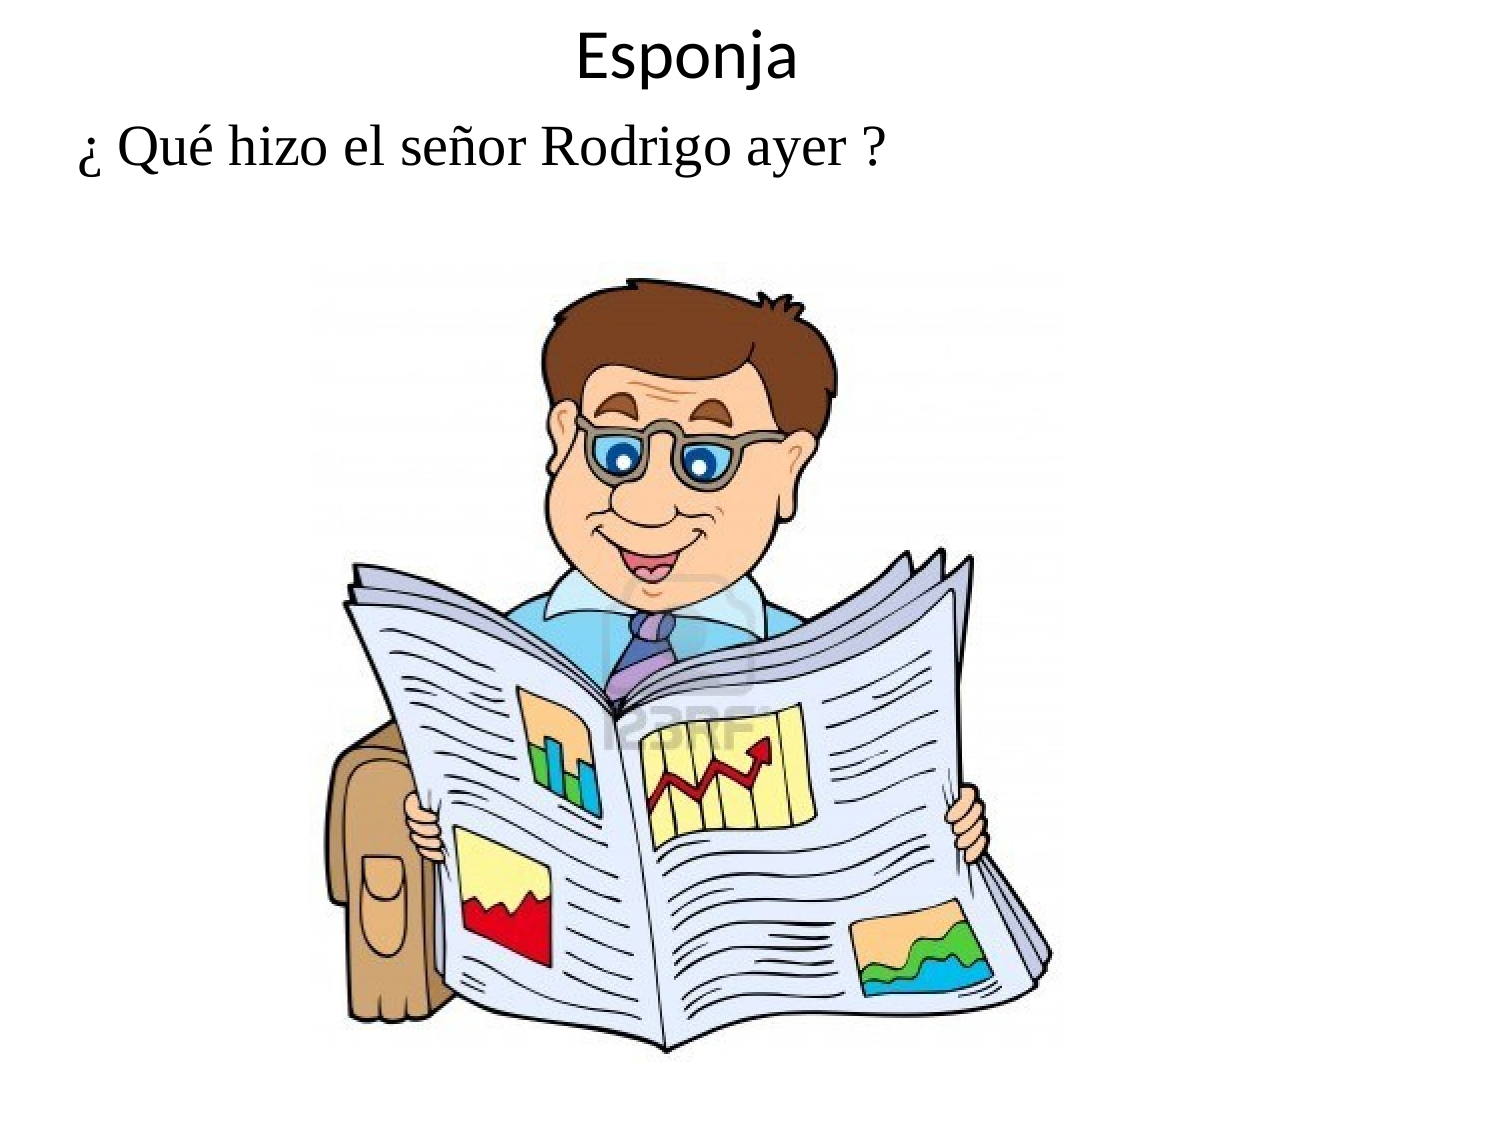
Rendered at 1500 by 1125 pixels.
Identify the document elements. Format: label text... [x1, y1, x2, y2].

title Esponja [75, 0, 1300, 99]
text_box ¿ Qué hizo el señor Rodrigo ayer ? [62, 99, 1413, 185]
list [309, 262, 1066, 1063]
